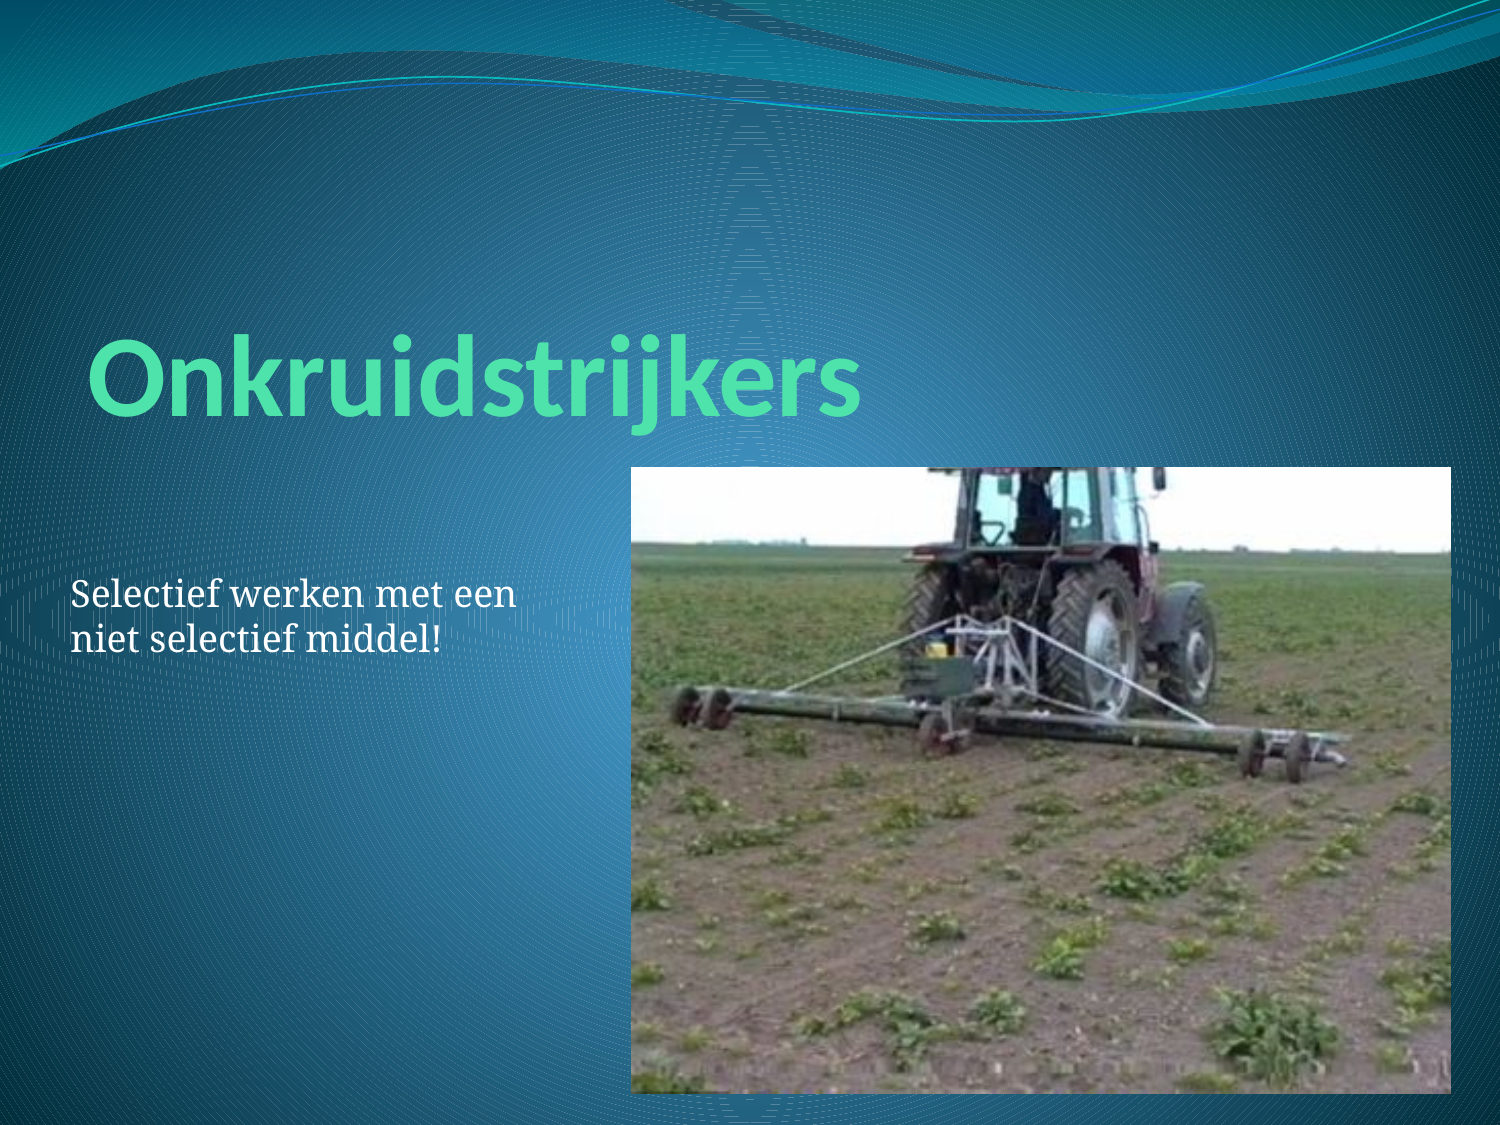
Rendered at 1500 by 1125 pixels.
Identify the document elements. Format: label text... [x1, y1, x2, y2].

title Onkruidstrijkers [86, 216, 1362, 440]
text_box Selectief werken met een niet selectief middel! [55, 562, 533, 668]
picture [631, 467, 1451, 1095]
